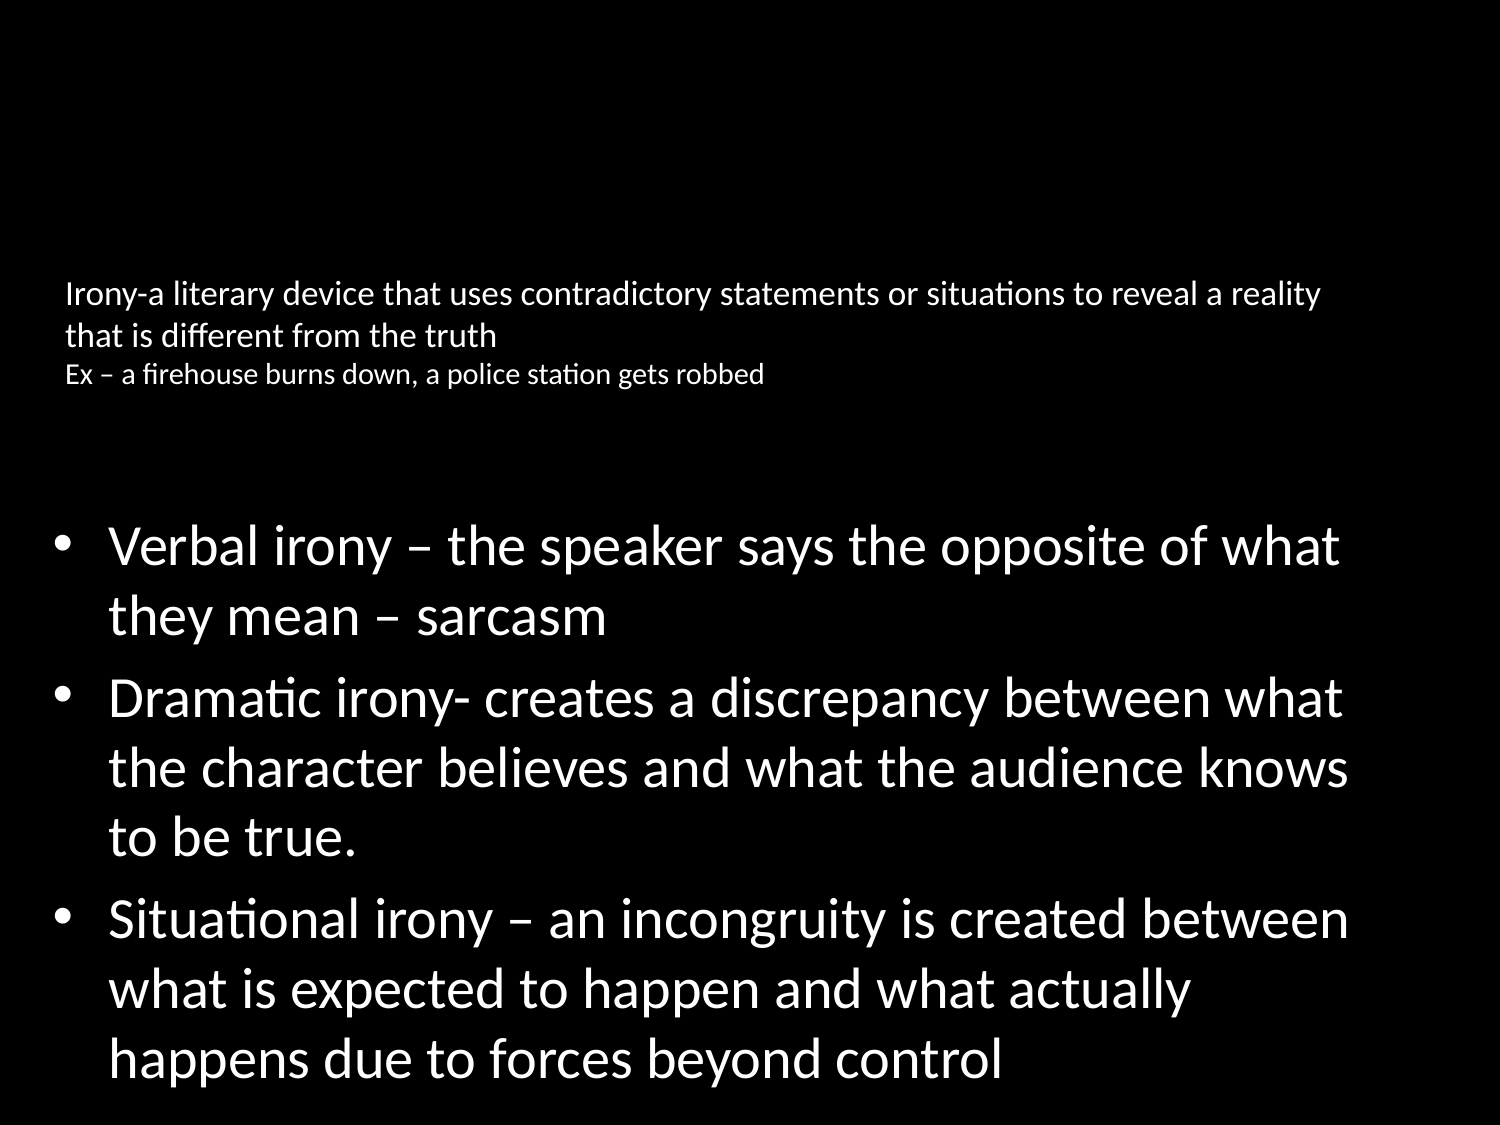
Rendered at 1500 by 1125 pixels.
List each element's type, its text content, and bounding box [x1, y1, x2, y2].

list Verbal irony – the speaker says the opposite of what they mean – sarcasm Dramatic irony- creates a discrepancy between what the character believes and what the audience knows to be true. Situational irony – an incongruity is created between what is expected to happen and what actually happens due to forces beyond control [37, 500, 1388, 1125]
title Irony-a literary device that uses contradictory statements or situations to reveal a reality that is different from the truth Ex – a firehouse burns down, a police station gets robbed [50, 262, 1400, 450]
